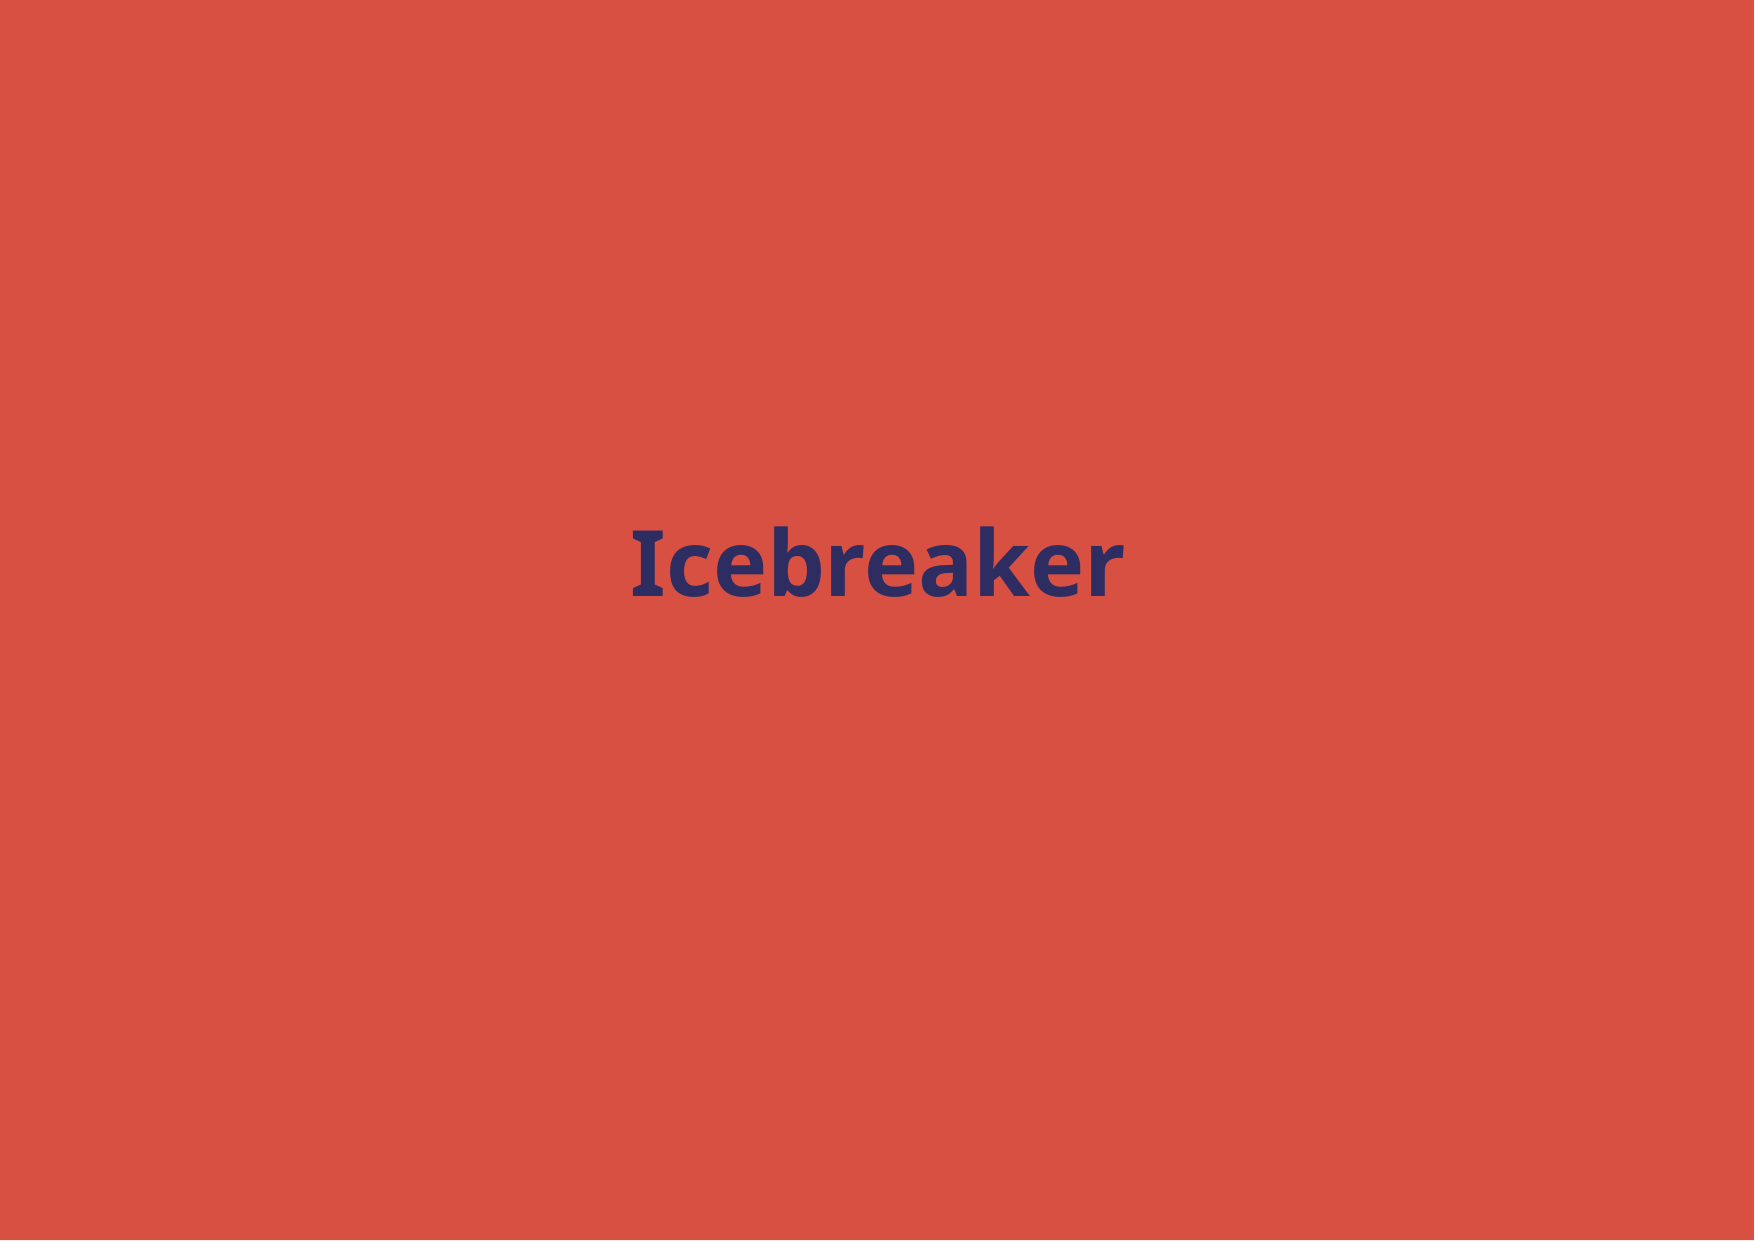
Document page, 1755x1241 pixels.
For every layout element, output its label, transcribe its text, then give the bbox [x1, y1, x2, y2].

title Icebreaker [453, 502, 1302, 712]
text_box [0, 0, 1754, 1241]
